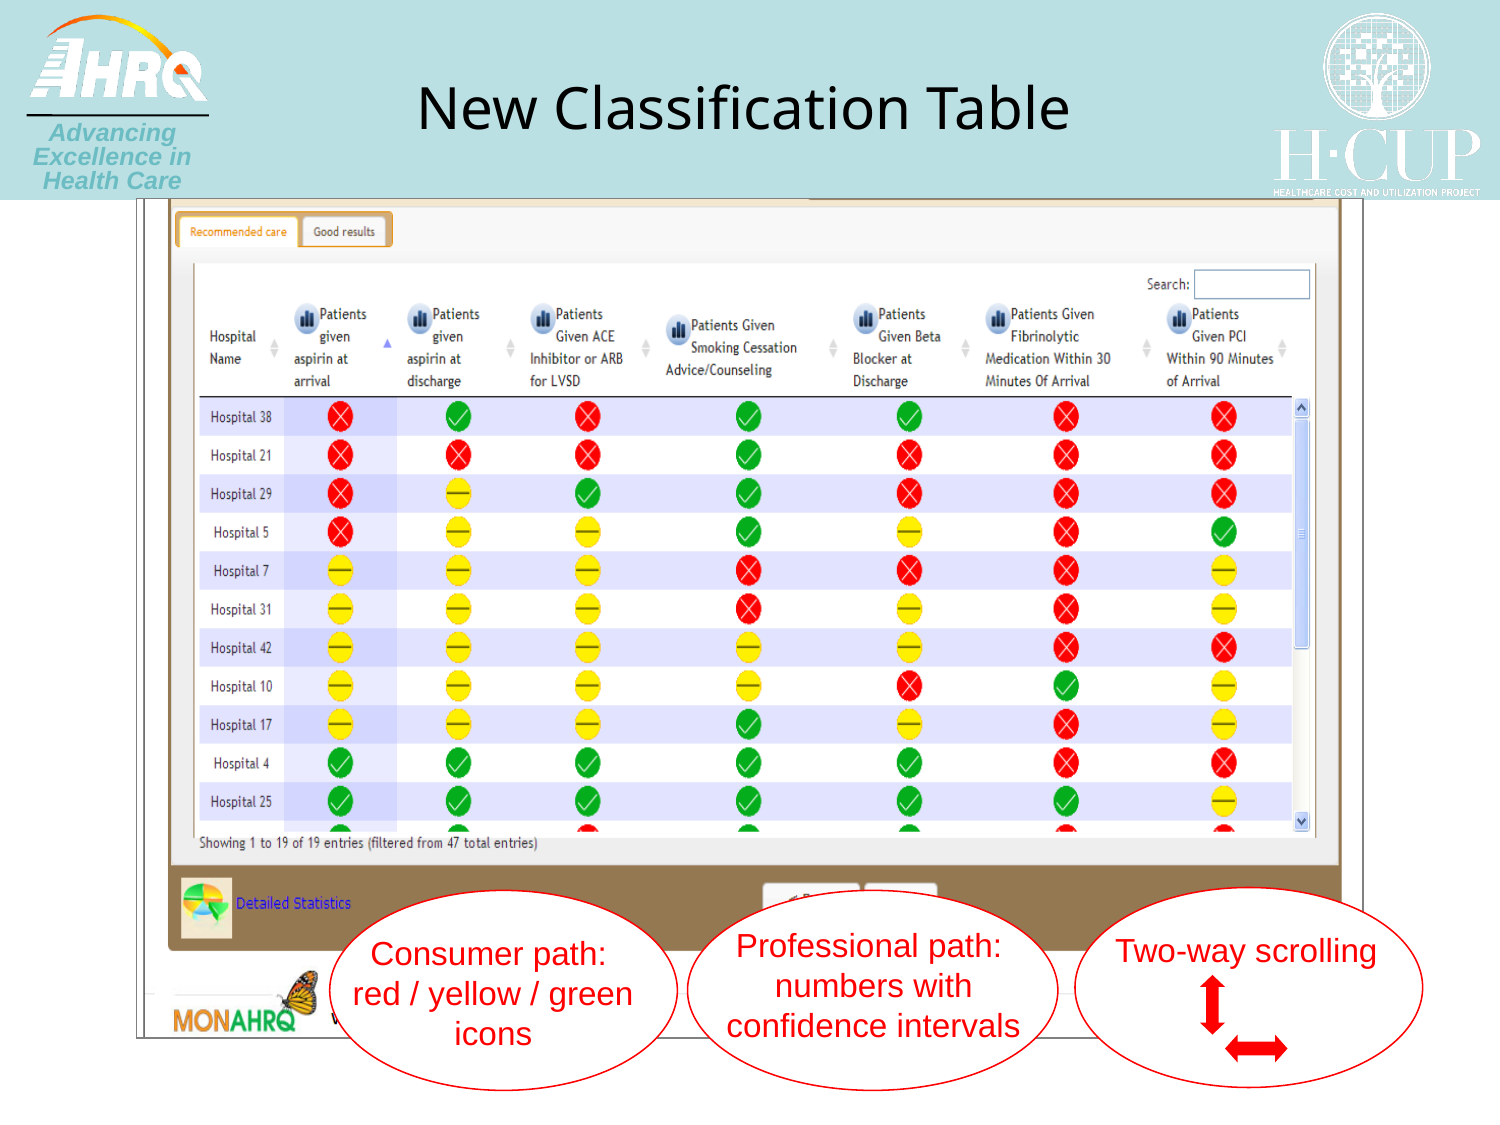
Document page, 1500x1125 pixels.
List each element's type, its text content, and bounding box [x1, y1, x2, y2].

title New Classification Table [249, 12, 1238, 197]
picture [26, 12, 211, 104]
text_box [137, 198, 1423, 1091]
picture [1270, 10, 1483, 199]
